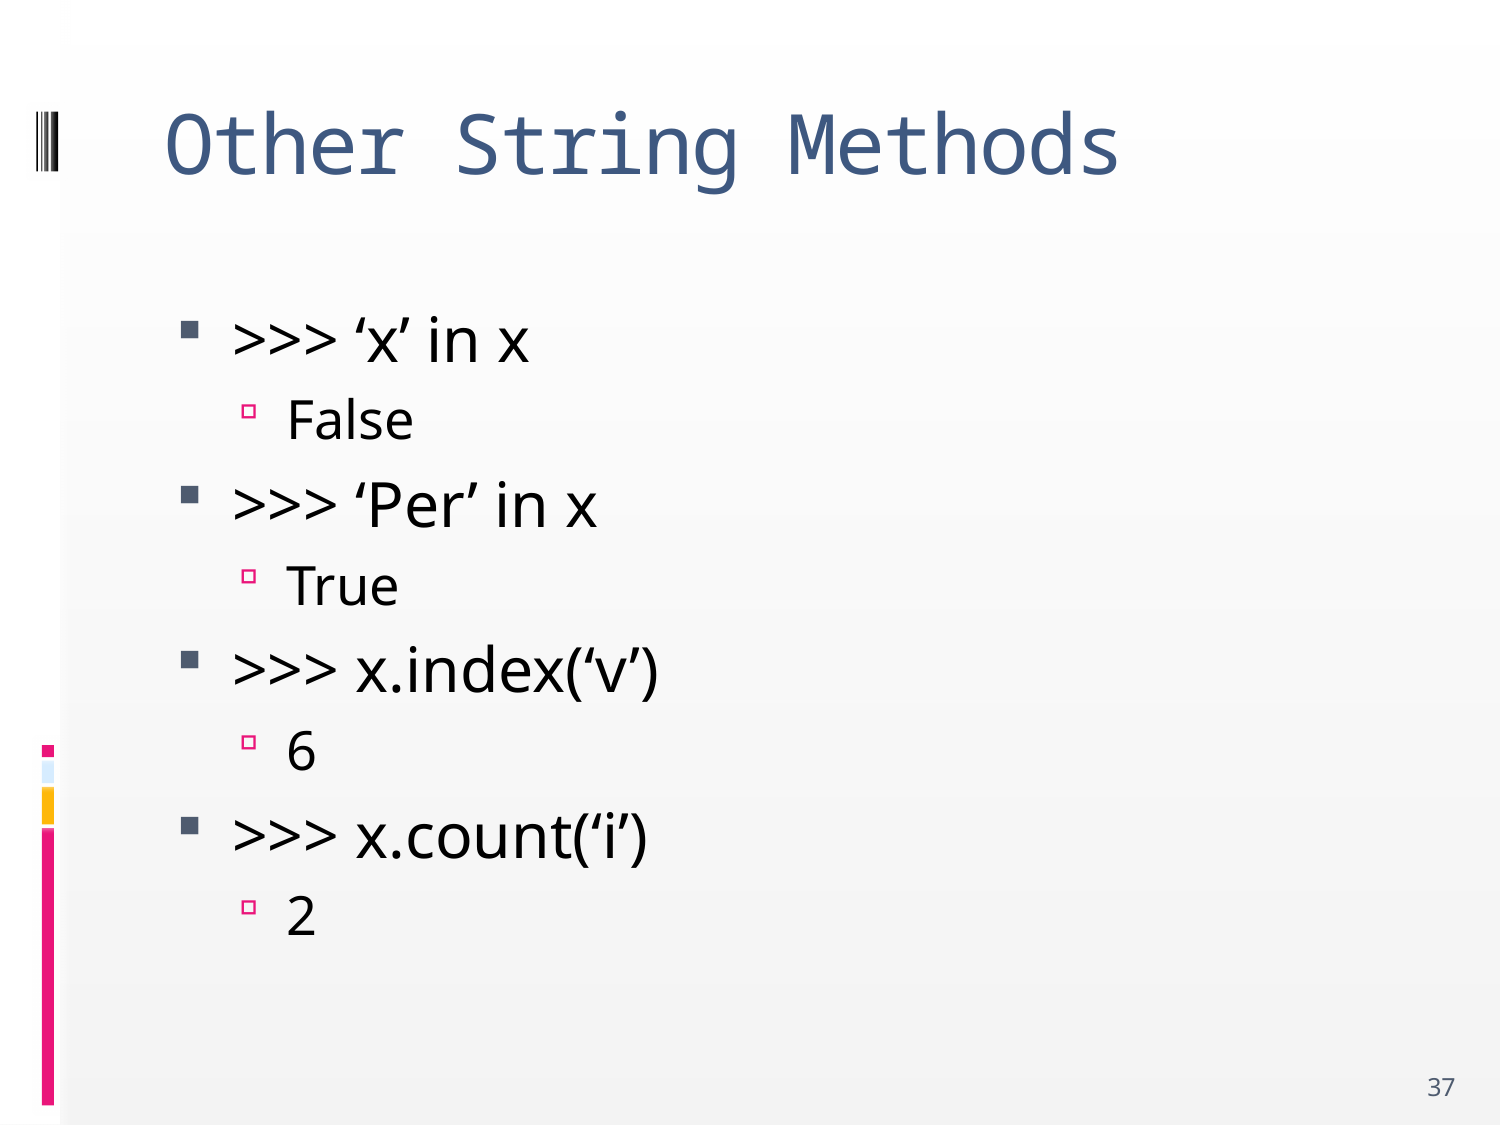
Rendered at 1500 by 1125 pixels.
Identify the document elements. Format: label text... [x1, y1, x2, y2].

title Other String Methods [150, 83, 1425, 234]
slide_number 37 [1412, 1052, 1488, 1113]
list >>> ‘x’ in x False >>> ‘Per’ in x True >>> x.index(‘v’) 6 >>> x.count(‘i’) 2 [150, 292, 1425, 1043]
